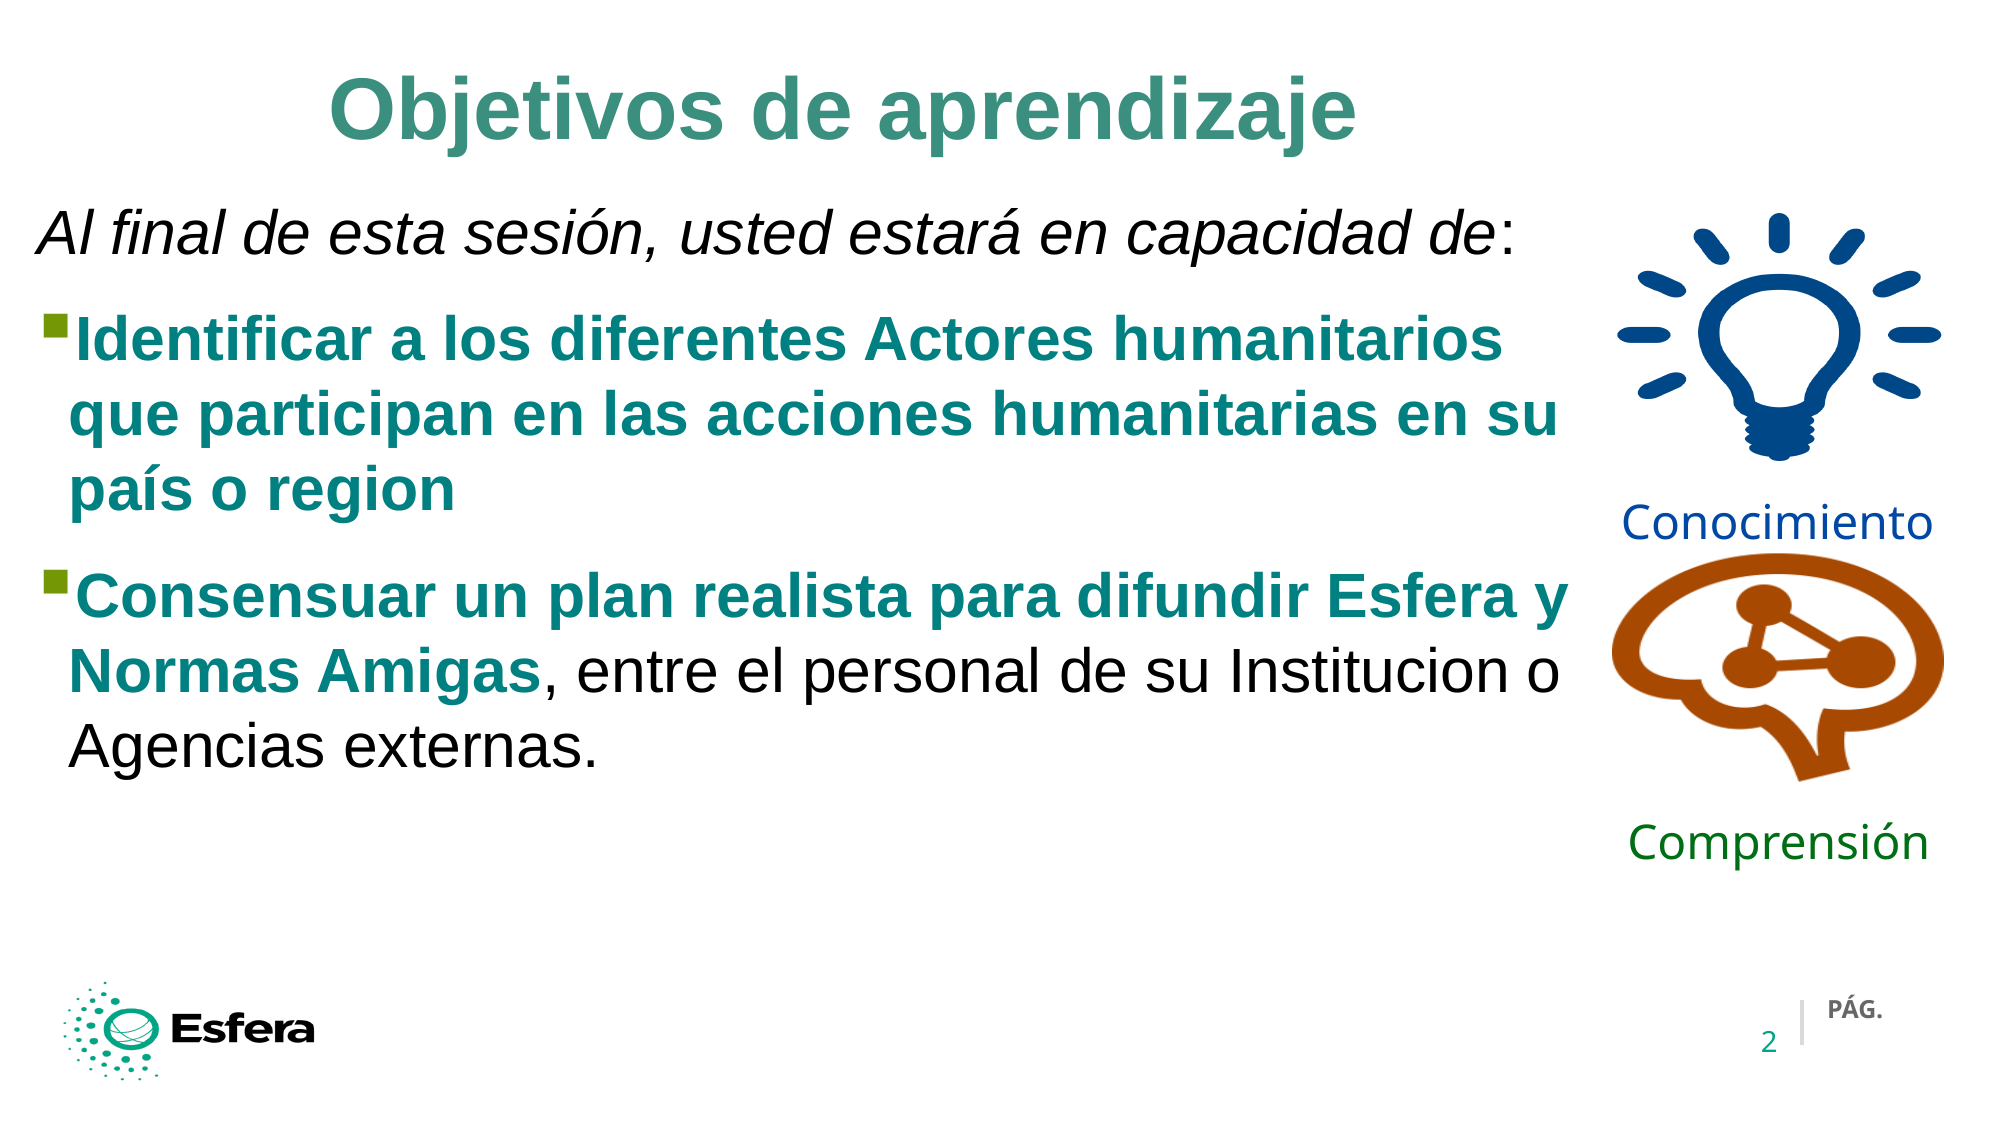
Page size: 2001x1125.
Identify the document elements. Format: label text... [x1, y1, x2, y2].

text_box Comprensión [1490, 805, 2000, 876]
title Objetivos de aprendizaje [75, 32, 1613, 190]
text_box Conocimiento [1489, 485, 2000, 556]
text_box Al final de esta sesión, usted estará en capacidad de: Identificar a los diferentes Actores humanitarios que participan en las acciones humanitarias en su país o region Consensuar un plan realista para difundir Esfera y Normas Amigas, entre el personal de su Institucion o Agencias externas. [30, 185, 1638, 958]
text_box 2 [1753, 1016, 1912, 1070]
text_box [47, 981, 388, 1081]
picture [1611, 542, 1944, 792]
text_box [1801, 985, 1888, 1046]
picture [1614, 213, 1944, 461]
